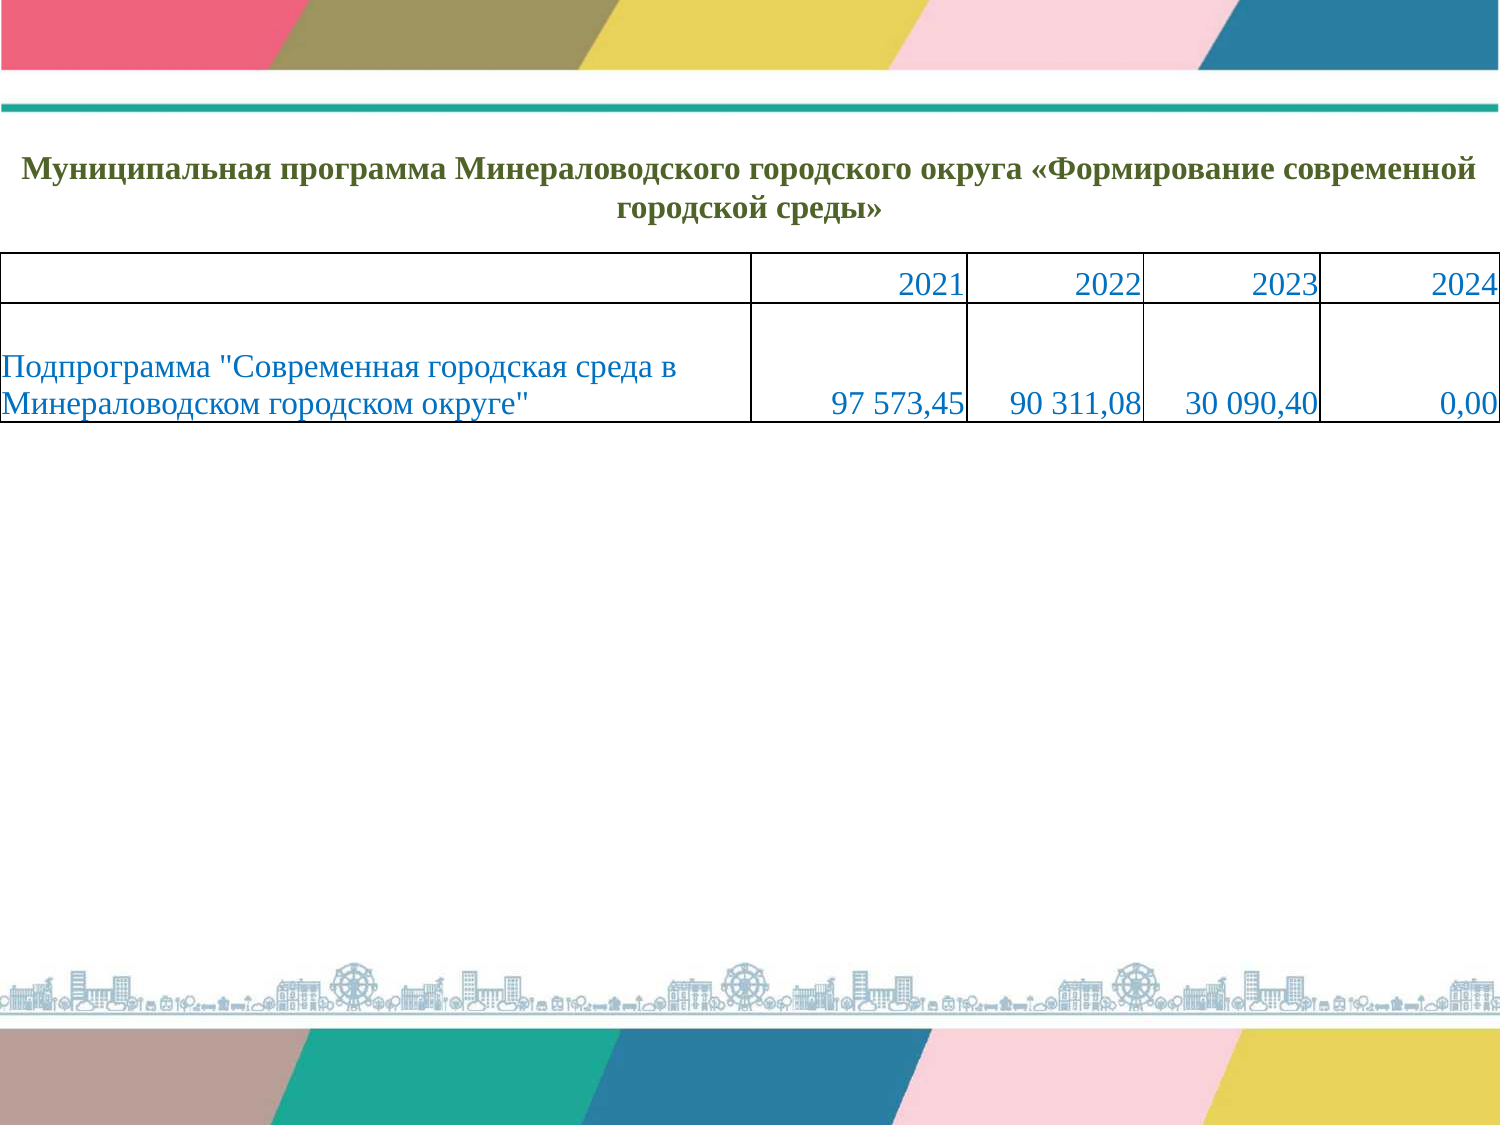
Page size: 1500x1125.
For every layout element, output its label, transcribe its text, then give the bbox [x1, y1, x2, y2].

table_header 2024 [1321, 254, 1499, 302]
table_header 2023 [1144, 254, 1319, 302]
table_cell 0,00 [1321, 304, 1499, 421]
table_header [1, 254, 750, 302]
table_cell 90 311,08 [968, 304, 1143, 421]
table_cell 30 090,40 [1144, 304, 1319, 421]
table_header 2021 [752, 254, 966, 302]
picture [0, 0, 1500, 115]
table_cell Подпрограмма "Современная городская среда в Минераловодском городском округе" [1, 304, 750, 421]
table_cell 97 573,45 [752, 304, 966, 421]
text_box Муниципальная программа Минераловодского городского округа «Формирование современной городской среды» [0, 138, 1500, 252]
picture [0, 962, 1500, 1125]
table_header 2022 [968, 254, 1143, 302]
